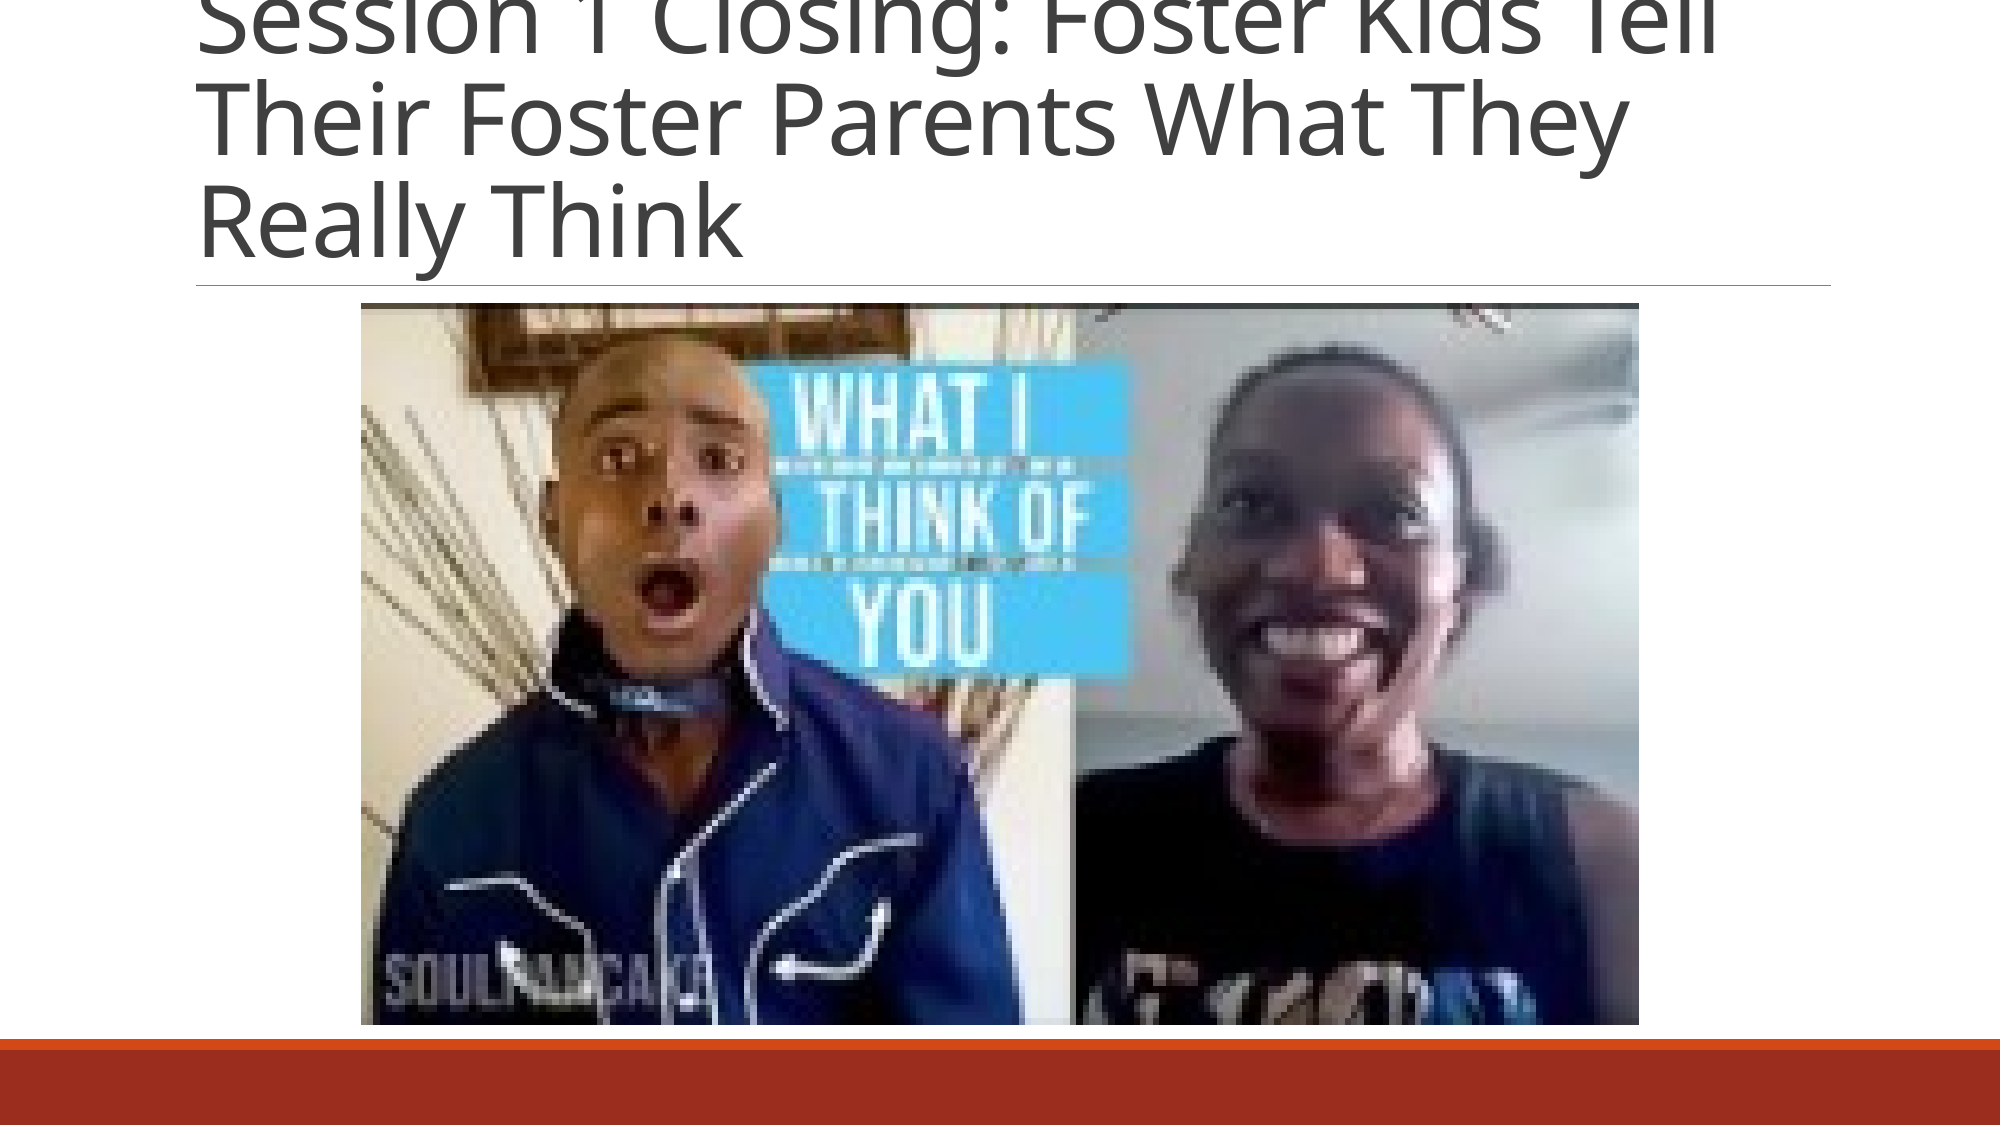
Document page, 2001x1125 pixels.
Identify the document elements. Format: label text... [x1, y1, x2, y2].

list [359, 302, 1640, 1027]
title Session 1 Closing: Foster Kids Tell Their Foster Parents What They Really Think [180, 47, 1830, 285]
